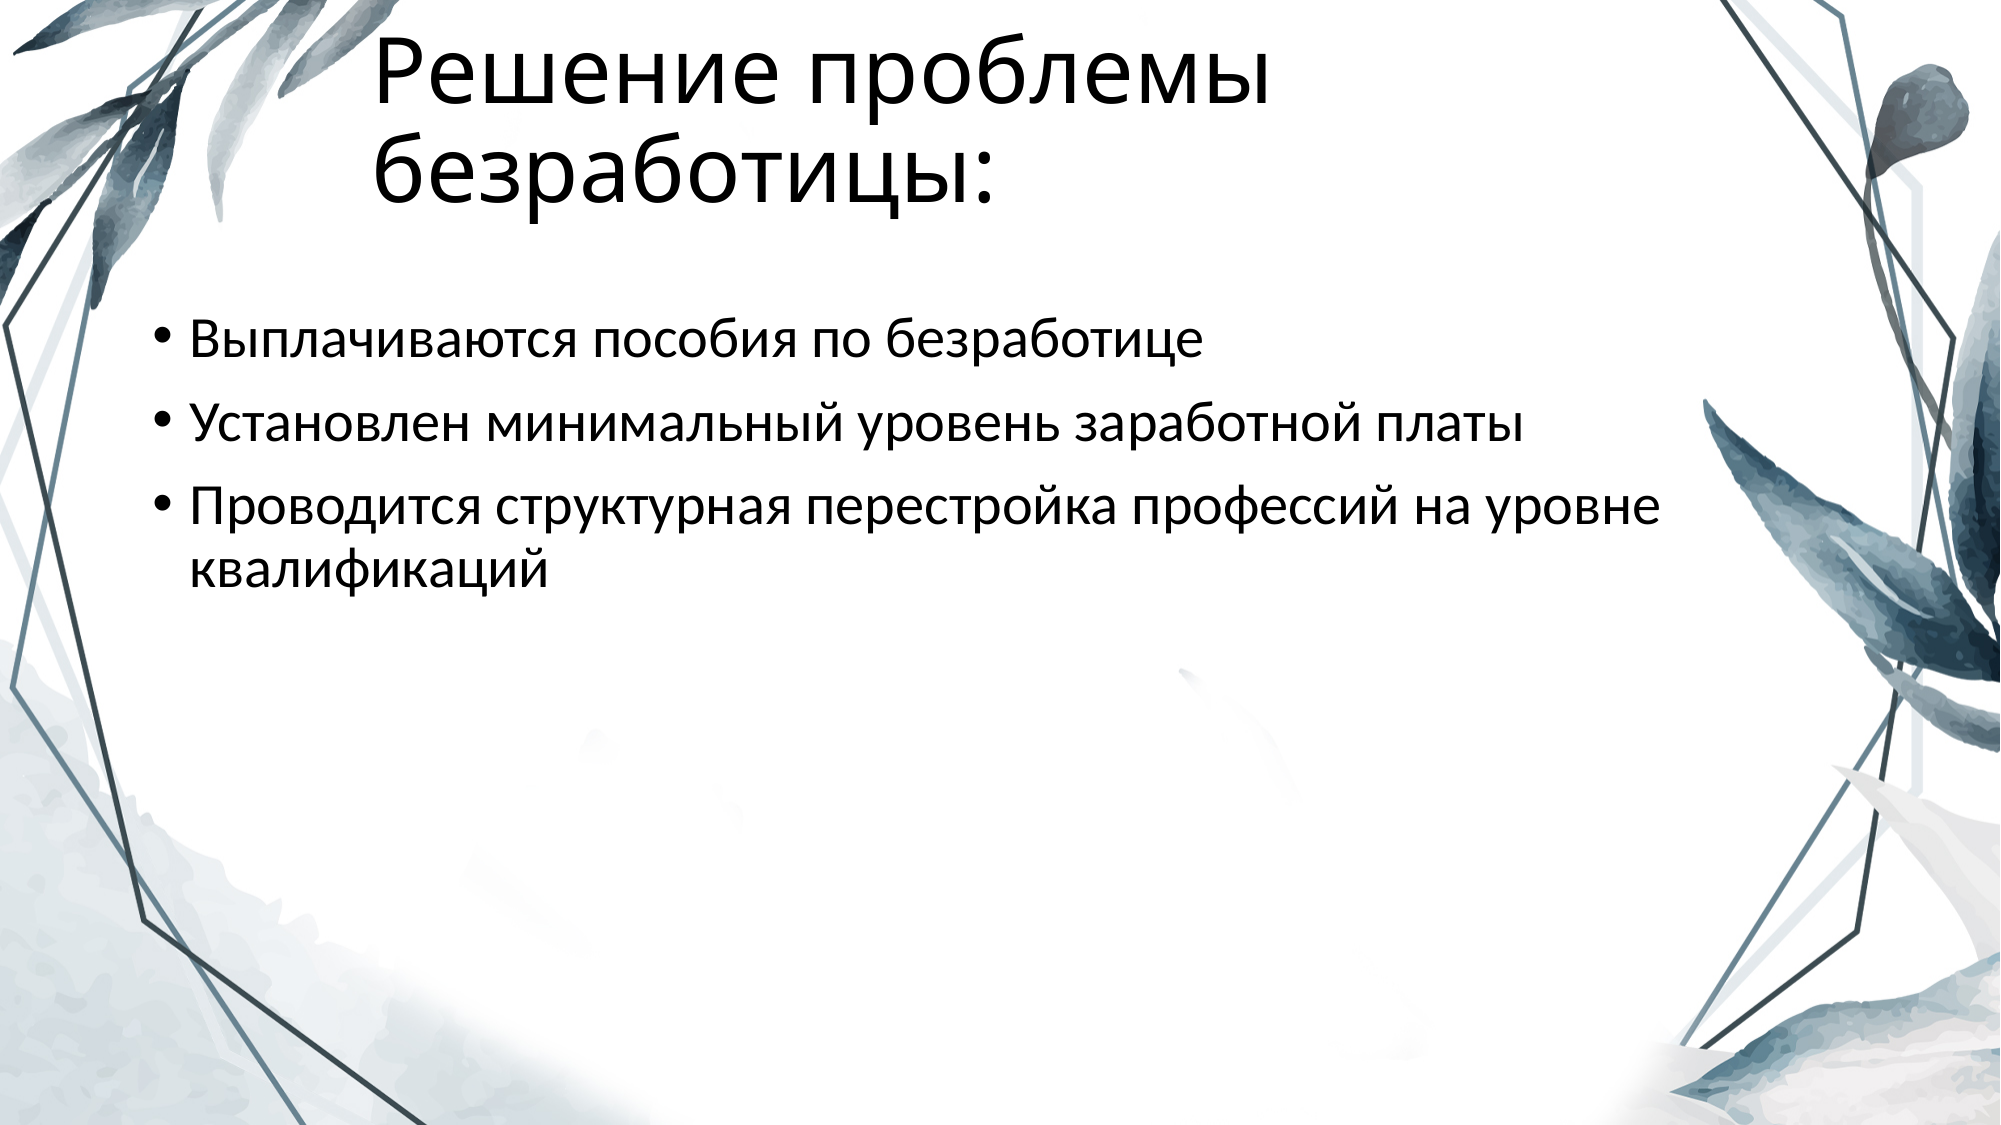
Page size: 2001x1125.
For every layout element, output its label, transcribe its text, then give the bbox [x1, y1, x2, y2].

picture [0, 0, 2000, 1125]
title Решение проблемы безработицы: [356, 59, 1863, 188]
list Выплачиваются пособия по безработице Установлен минимальный уровень заработной платы Проводится структурная перестройка профессий на уровне квалификаций [137, 299, 1863, 1014]
